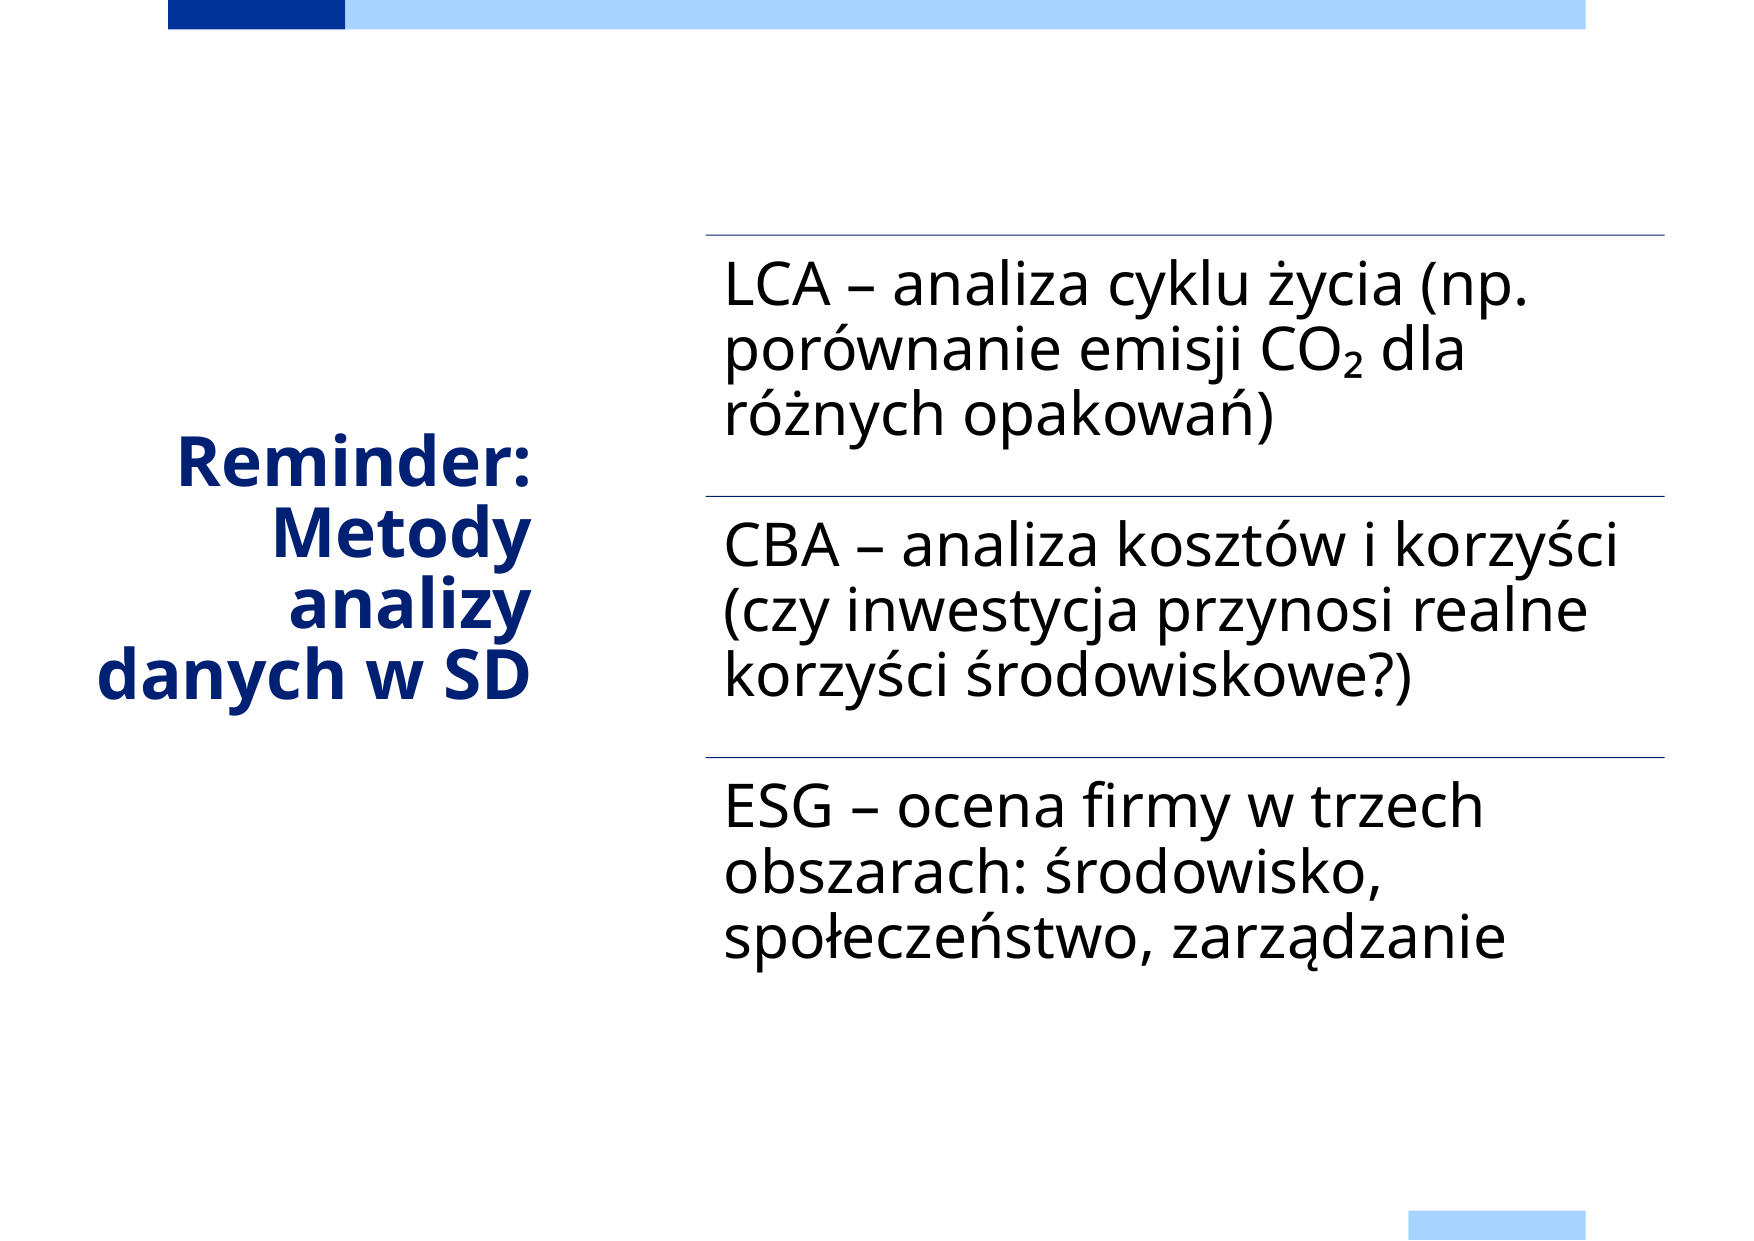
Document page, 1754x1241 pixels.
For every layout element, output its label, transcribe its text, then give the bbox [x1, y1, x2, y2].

title Reminder: Metody analizy danych w SD [84, 368, 533, 714]
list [705, 234, 1665, 1020]
